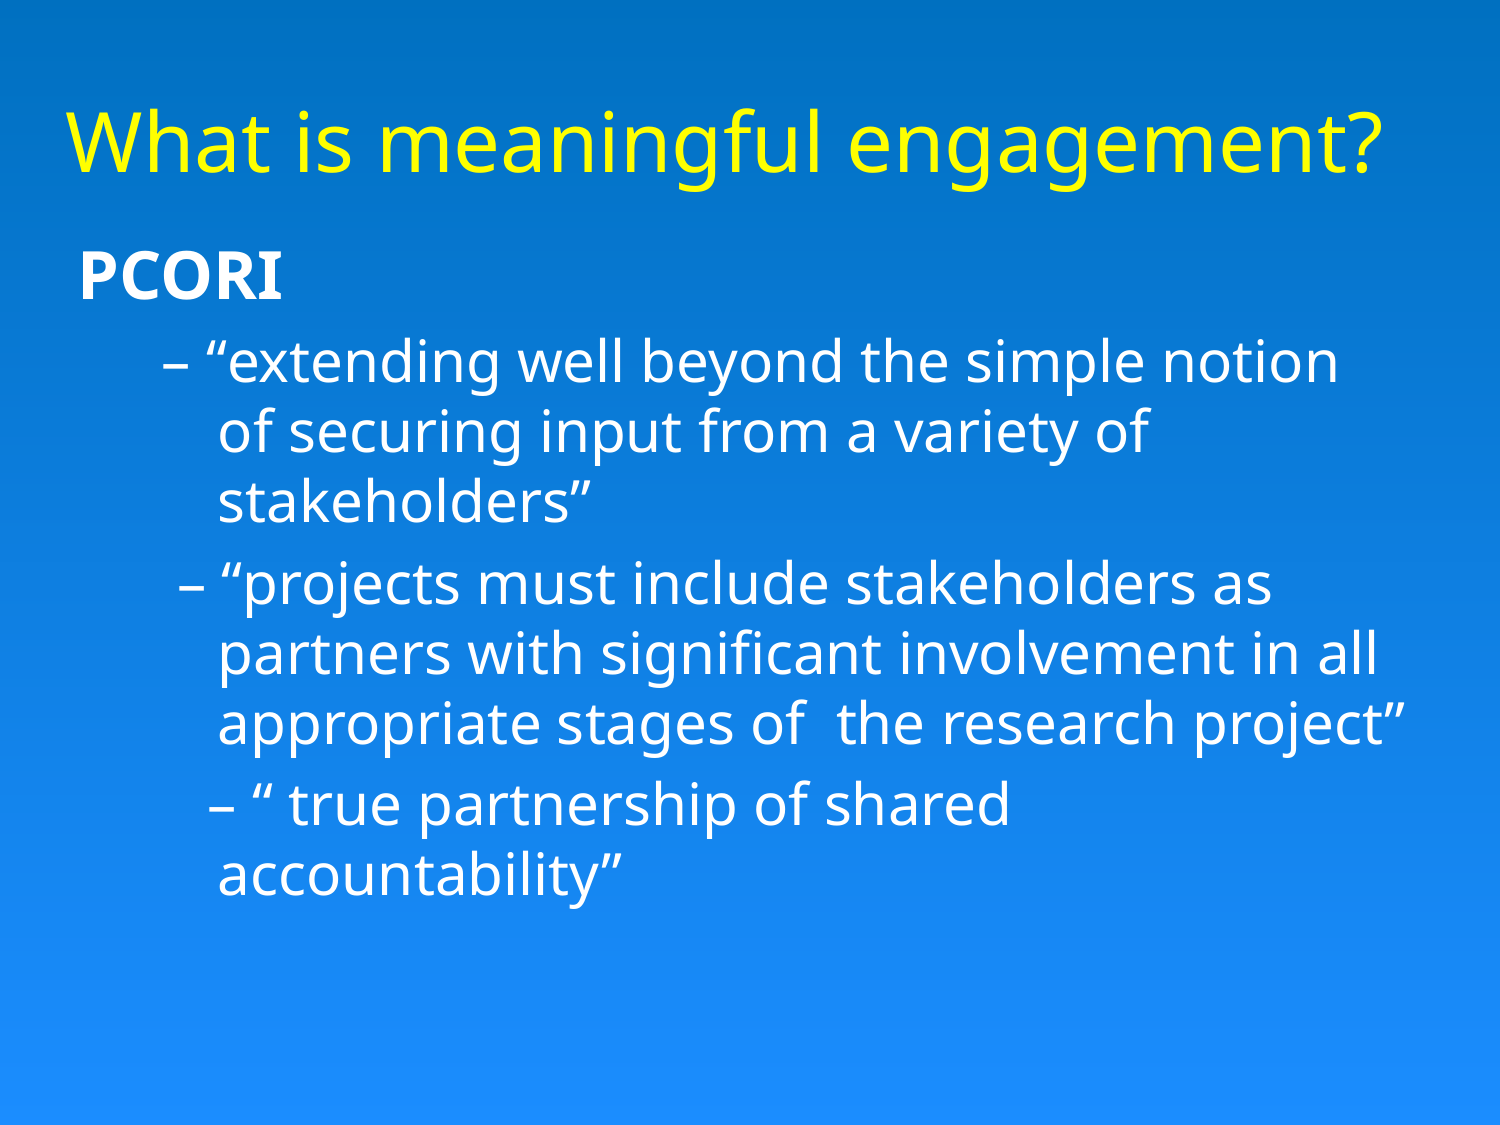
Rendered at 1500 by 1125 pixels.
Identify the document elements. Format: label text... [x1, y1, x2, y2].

list PCORI – “extending well beyond the simple notion of securing input from a variety of stakeholders” – “projects must include stakeholders as partners with significant involvement in all appropriate stages of the research project” – “ true partnership of shared accountability” [62, 224, 1426, 1031]
title What is meaningful engagement? [24, 44, 1426, 233]
